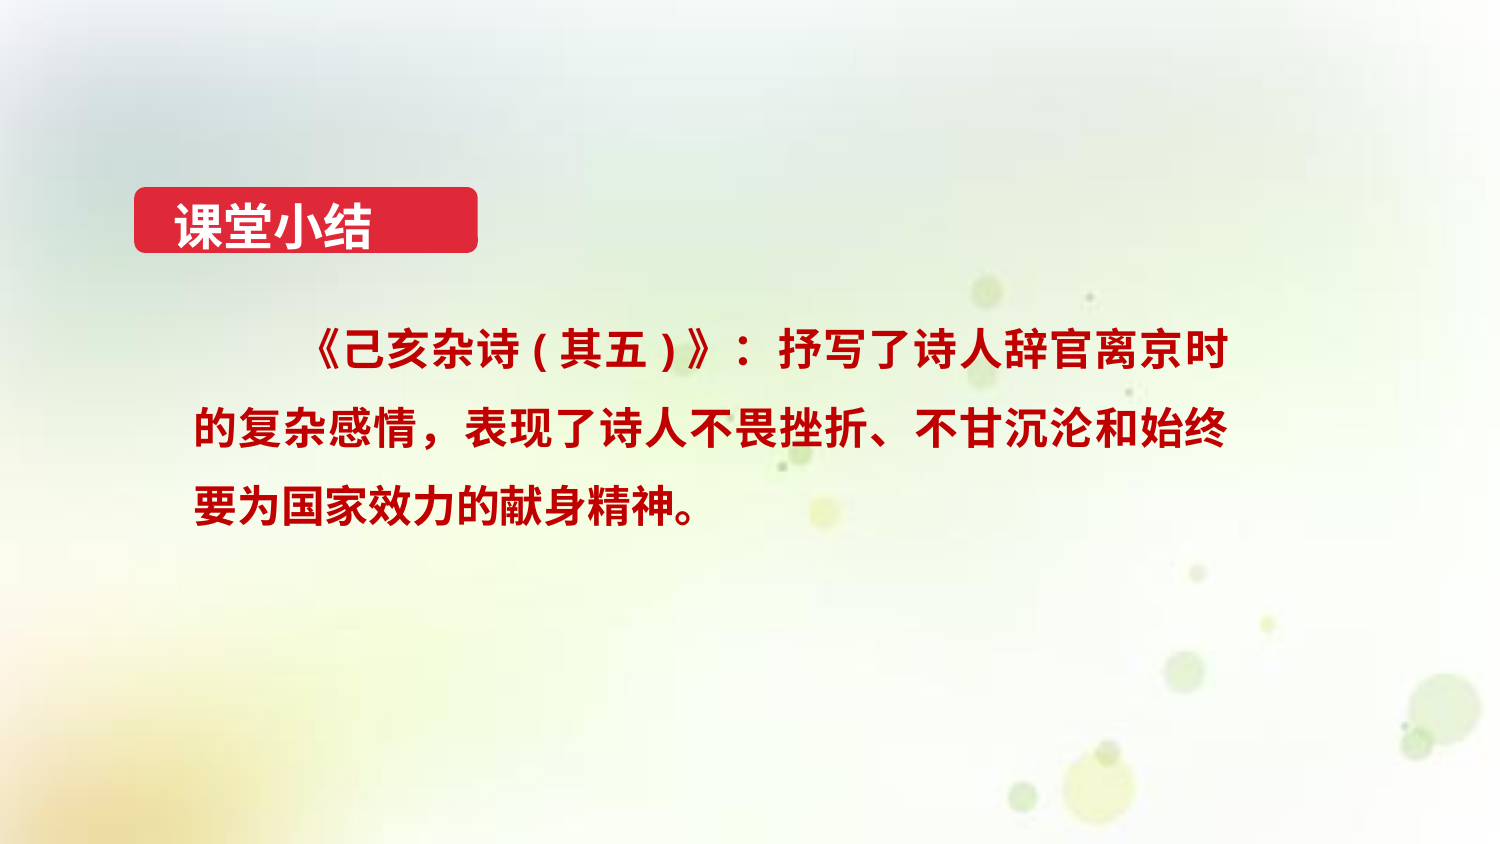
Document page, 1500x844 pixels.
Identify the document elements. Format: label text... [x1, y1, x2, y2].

picture [0, 0, 1500, 844]
text_box 《己亥杂诗(其五)》：抒写了诗人辞官离京时的复杂感情，表现了诗人不畏挫折、不甘沉沦和始终要为国家效力的献身精神。 [178, 288, 1244, 539]
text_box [134, 187, 478, 263]
